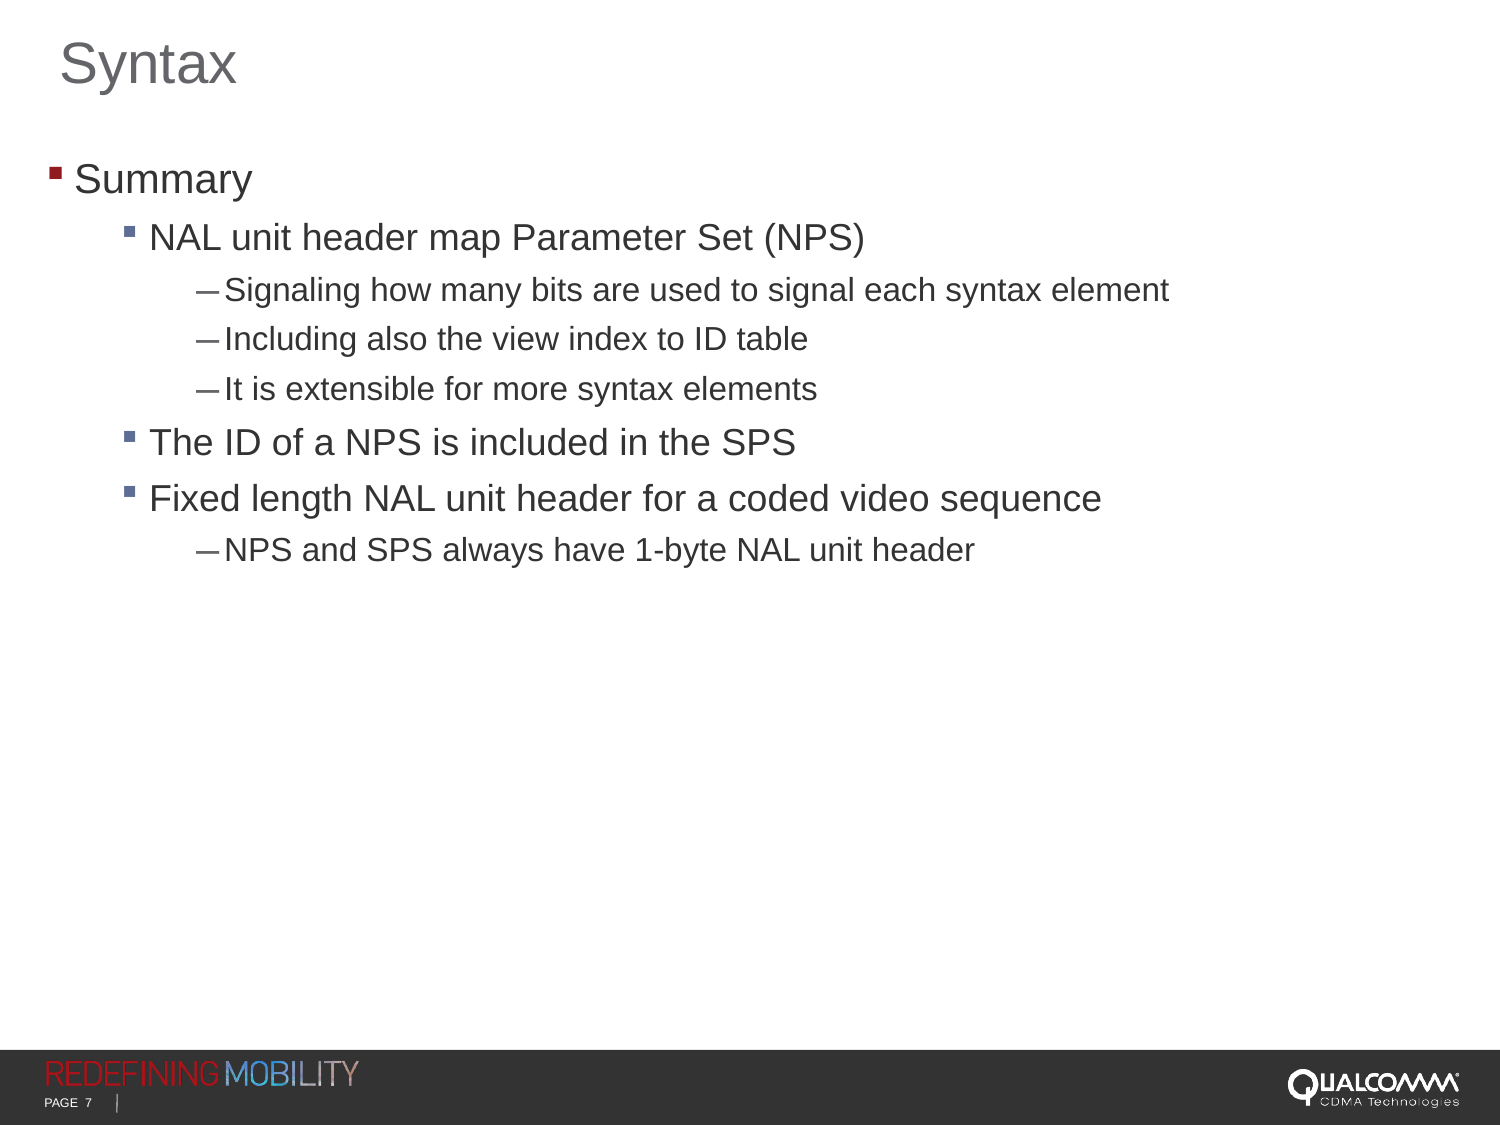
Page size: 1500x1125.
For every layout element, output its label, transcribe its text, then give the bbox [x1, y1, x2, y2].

list Summary NAL unit header map Parameter Set (NPS) Signaling how many bits are used to signal each syntax element Including also the view index to ID table It is extensible for more syntax elements The ID of a NPS is included in the SPS Fixed length NAL unit header for a coded video sequence NPS and SPS always have 1-byte NAL unit header [30, 148, 1469, 1021]
title Syntax [44, 20, 1483, 113]
picture [1278, 1058, 1478, 1114]
picture [31, 1049, 369, 1098]
